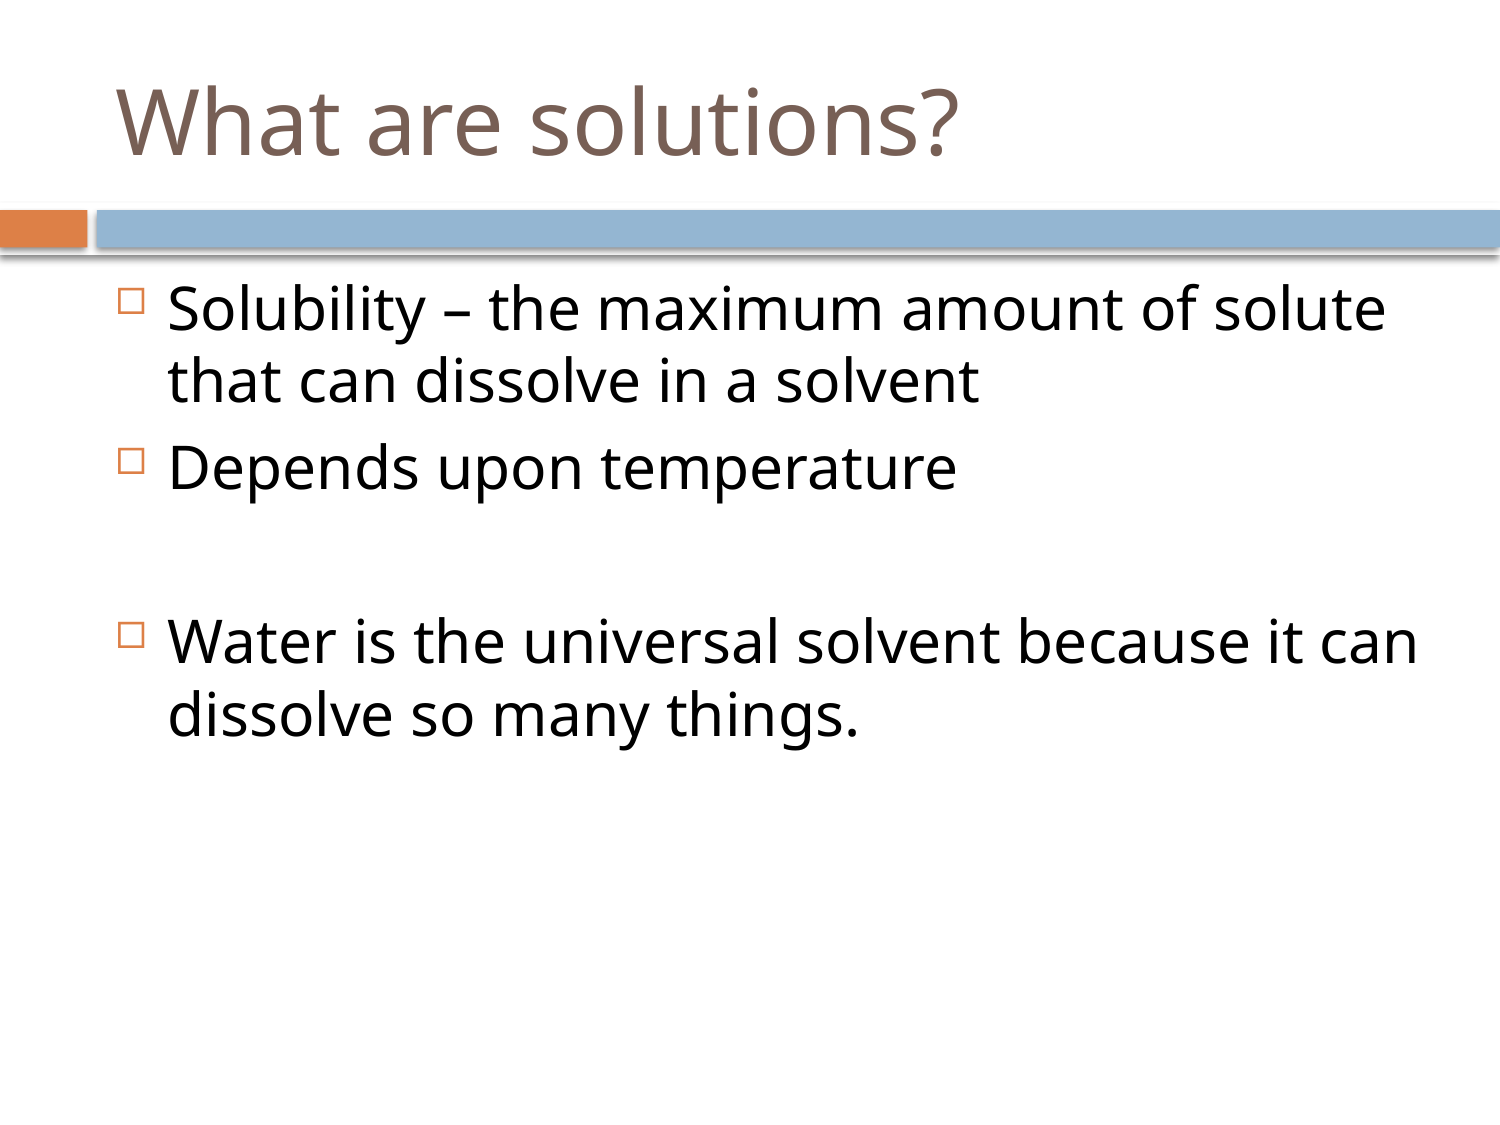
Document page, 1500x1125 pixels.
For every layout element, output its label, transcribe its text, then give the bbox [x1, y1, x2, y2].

title What are solutions? [100, 37, 1438, 200]
list Solubility – the maximum amount of solute that can dissolve in a solvent Depends upon temperature Water is the universal solvent because it can dissolve so many things. [100, 262, 1438, 1000]
